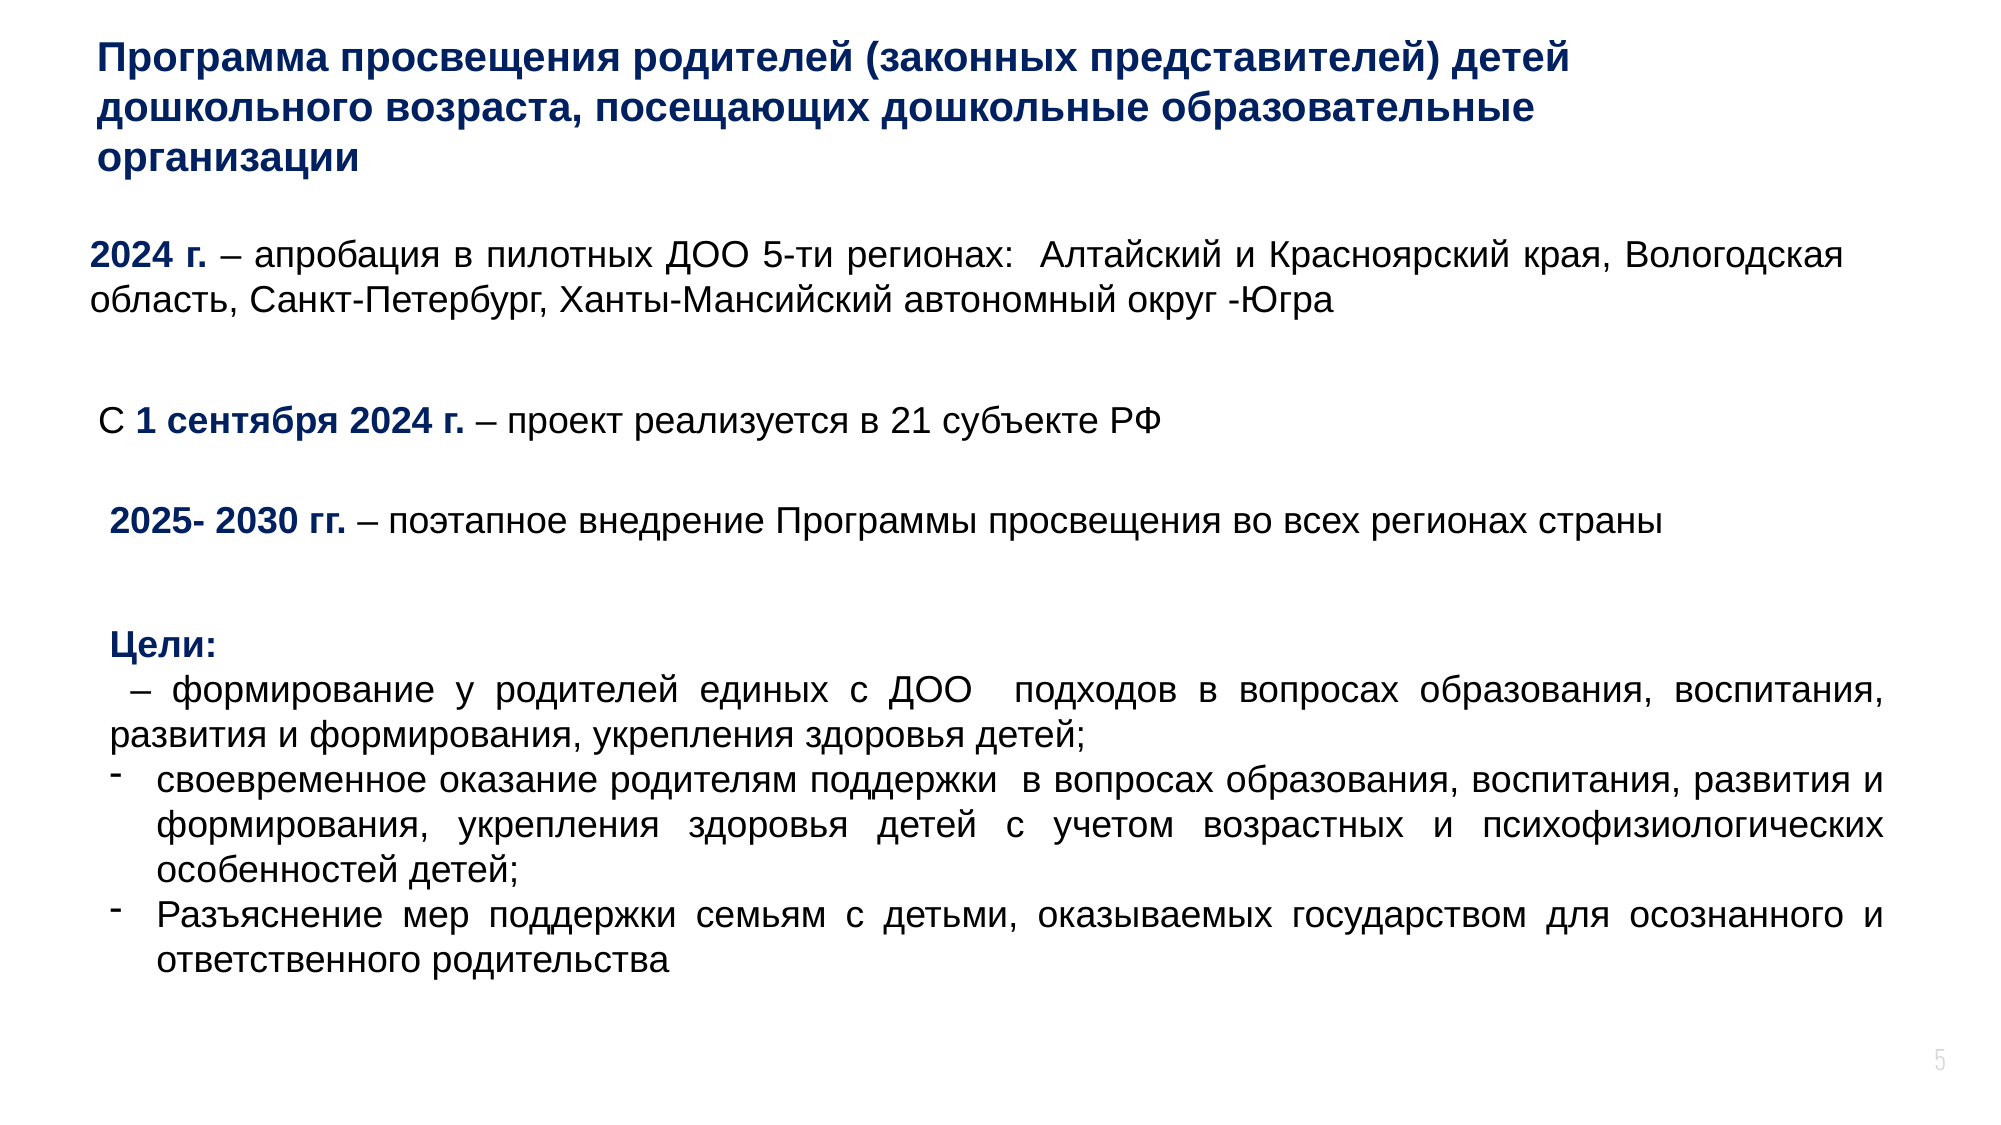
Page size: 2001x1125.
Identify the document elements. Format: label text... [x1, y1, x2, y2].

picture [1934, 1040, 1959, 1077]
text_box Цели: – формирование у родителей единых с ДОО подходов в вопросах образования, воспитания, развития и формирования, укрепления здоровья детей; своевременное оказание родителям поддержки в вопросах образования, воспитания, развития и формирования, укрепления здоровья детей с учетом возрастных и психофизиологических особенностей детей; Разъяснение мер поддержки семьям с детьми, оказываемых государством для осознанного и ответственного родительства [93, 585, 1902, 1015]
text_box 2024 г. – апробация в пилотных ДОО 5-ти регионах: Алтайский и Красноярский края, Вологодская область, Санкт-Петербург, Ханты-Мансийский автономный округ -Югра [73, 223, 1862, 327]
text_box Программа просвещения родителей (законных представителей) детей дошкольного возраста, посещающих дошкольные образовательные организации [94, 28, 1638, 181]
text_box 2025- 2030 гг. – поэтапное внедрение Программы просвещения во всех регионах страны [93, 466, 1882, 570]
text_box С 1 сентября 2024 г. – проект реализуется в 21 субъекте РФ [81, 366, 1871, 470]
